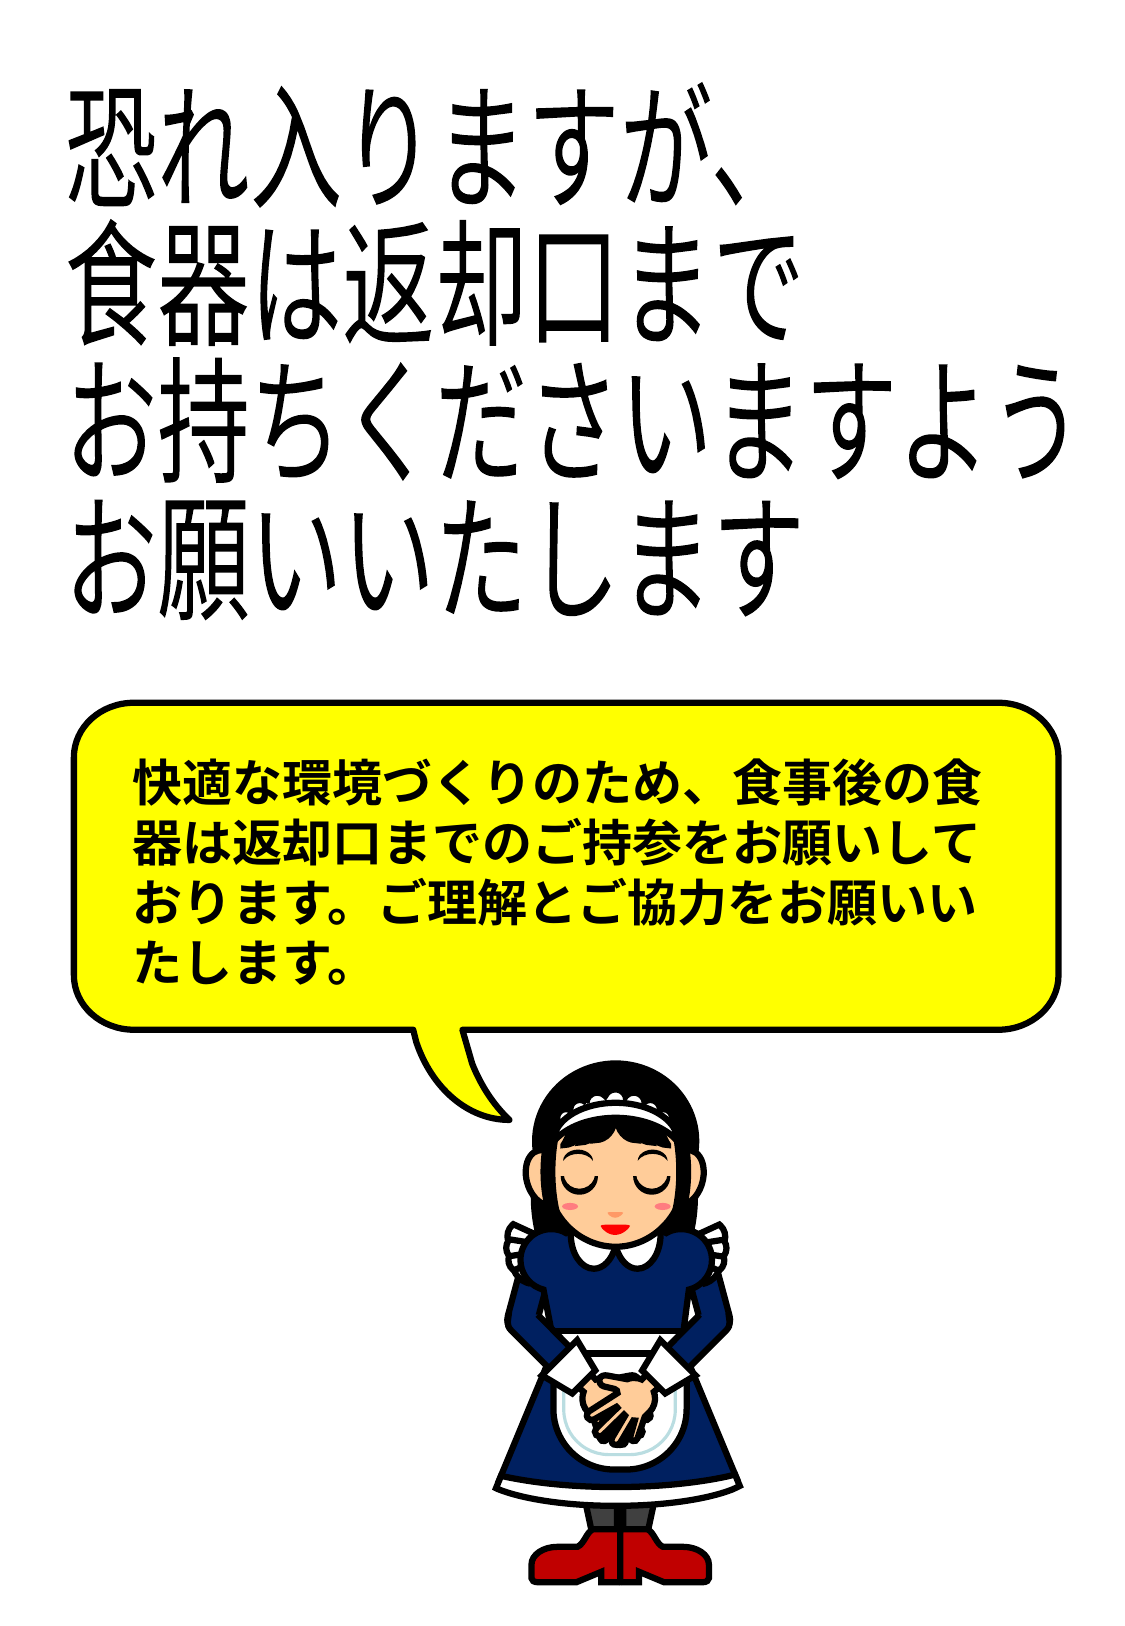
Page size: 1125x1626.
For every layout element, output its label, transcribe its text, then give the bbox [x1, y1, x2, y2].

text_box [495, 1063, 740, 1583]
text_box [71, 700, 1061, 1120]
text_box 快適な環境づくりのため、食事後の食器は返却口までのご持参をお願いしております。ご理解とご協力をお願いいたします。 [117, 744, 1021, 1000]
